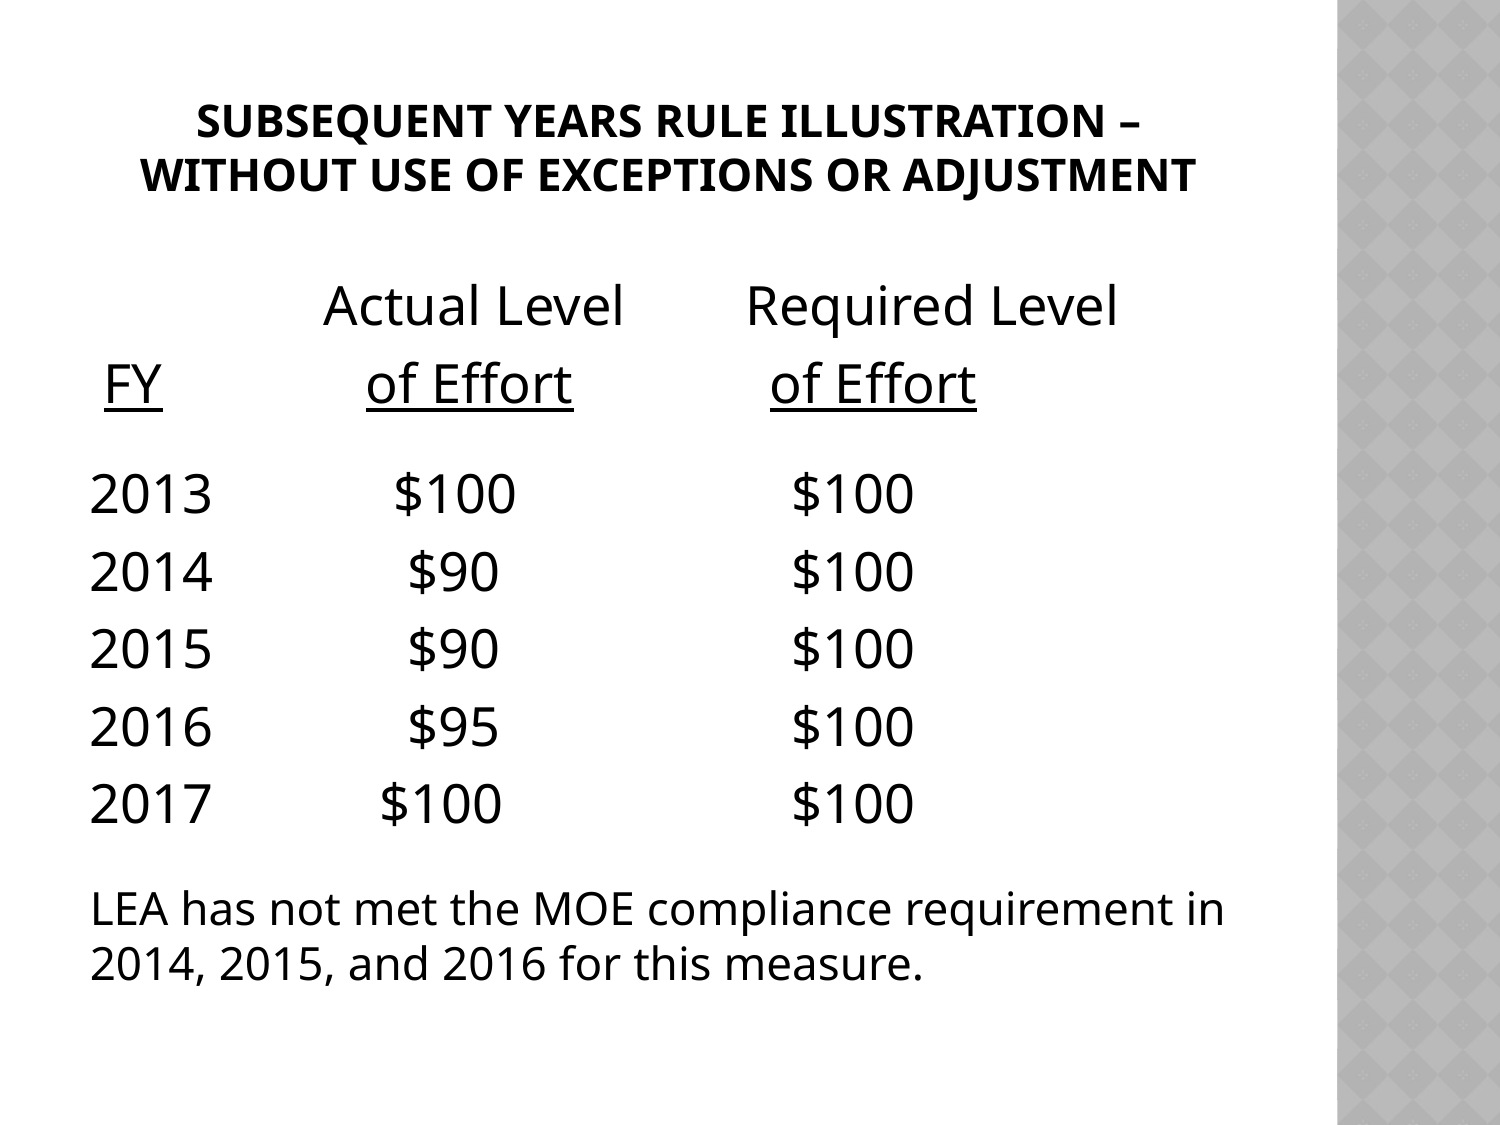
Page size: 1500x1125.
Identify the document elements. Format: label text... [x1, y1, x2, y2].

title Subsequent years rule illustration – without use of exceptions or adjustment [75, 52, 1263, 200]
list Actual Level Required Level FY of Effort of Effort 2013 $100 $100 2014 $90 $100 2015 $90 $100 2016 $95 $100 2017 $100 $100 LEA has not met the MOE compliance requirement in 2014, 2015, and 2016 for this measure. [75, 264, 1263, 1059]
